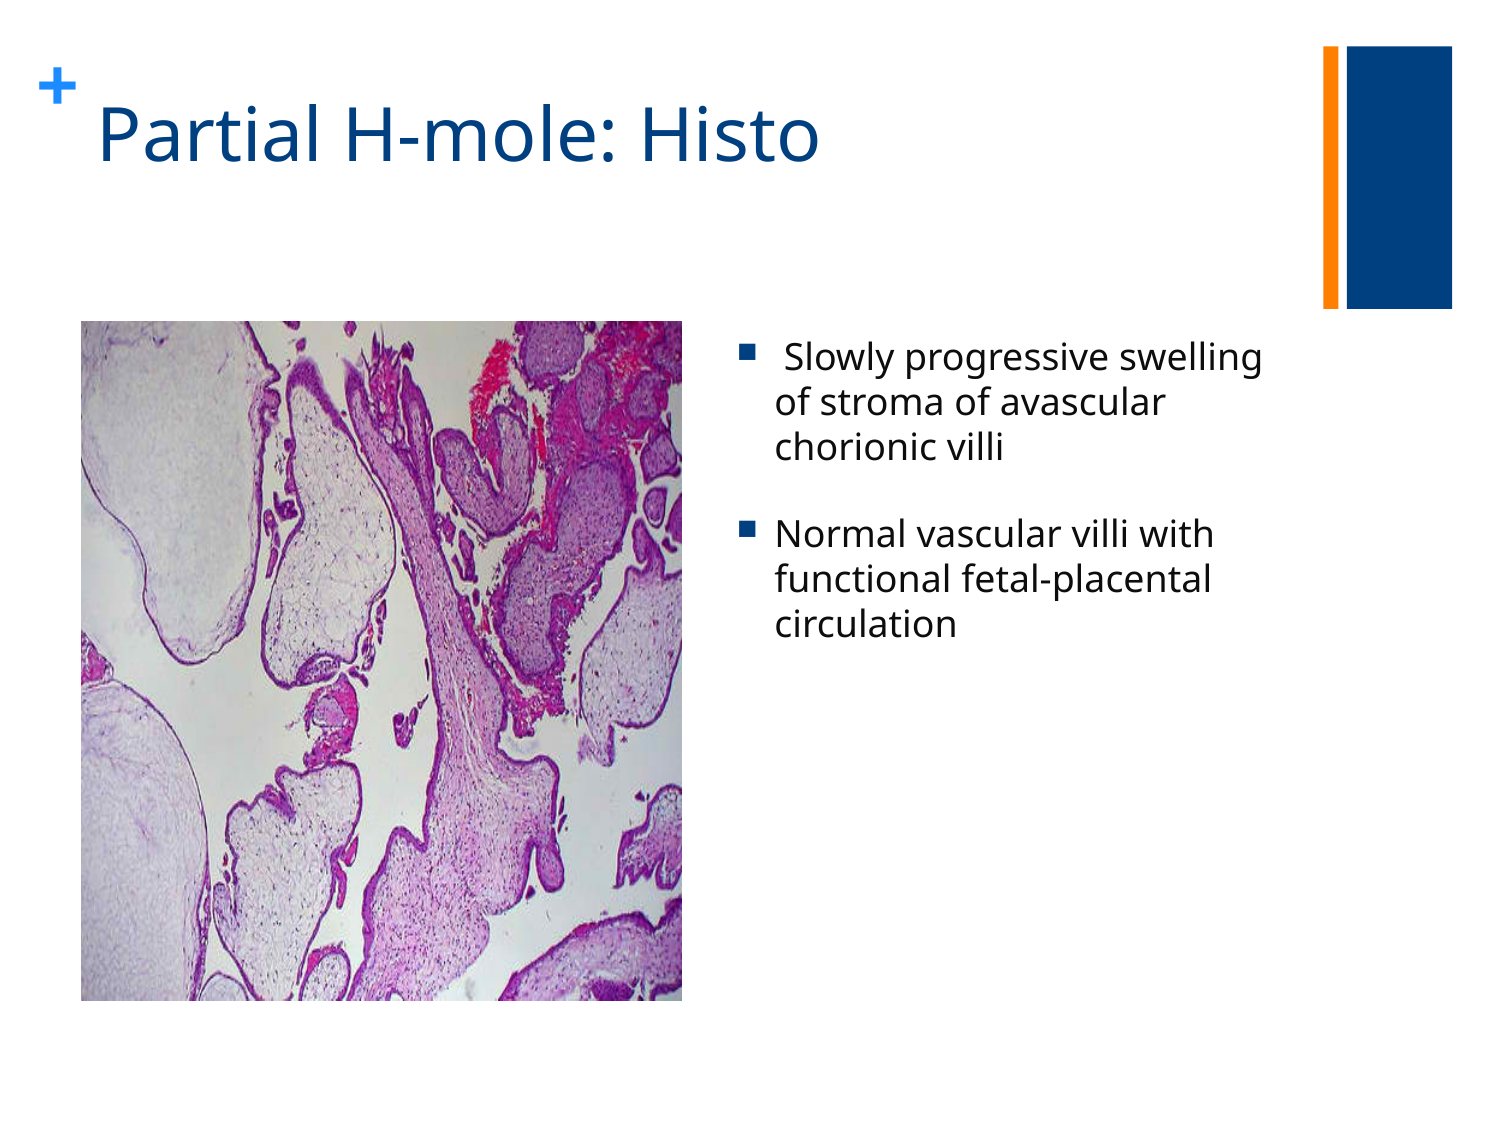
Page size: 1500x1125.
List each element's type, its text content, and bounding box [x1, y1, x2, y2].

list Slowly progressive swelling of stroma of avascular chorionic villi Normal vascular villi with functional fetal-placental circulation [721, 325, 1322, 1005]
title Partial H-mole: Histo [81, 79, 1322, 263]
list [81, 135, 683, 1125]
